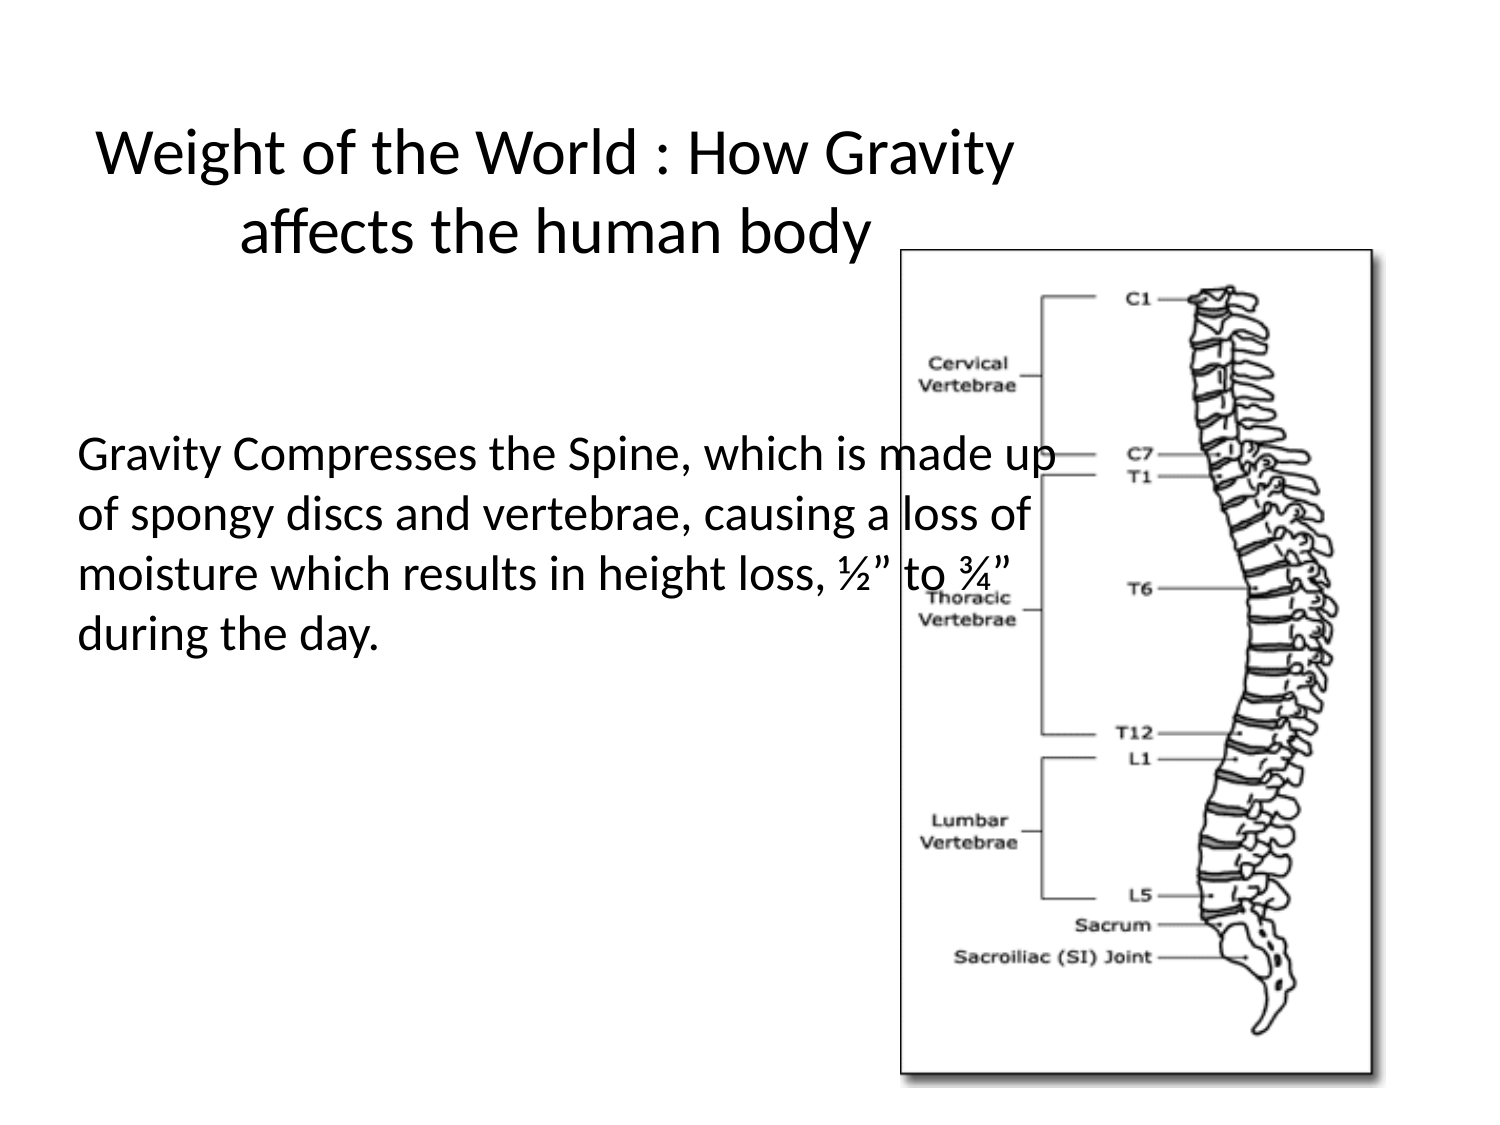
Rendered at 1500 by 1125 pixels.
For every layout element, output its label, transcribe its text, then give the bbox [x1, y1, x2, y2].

subtitle Gravity Compresses the Spine, which is made up of spongy discs and vertebrae, causing a loss of moisture which results in height loss, ½” to ¾” during the day. [62, 412, 894, 700]
title Weight of the World : How Gravity affects the human body [62, 99, 1050, 275]
picture [899, 249, 1387, 1088]
